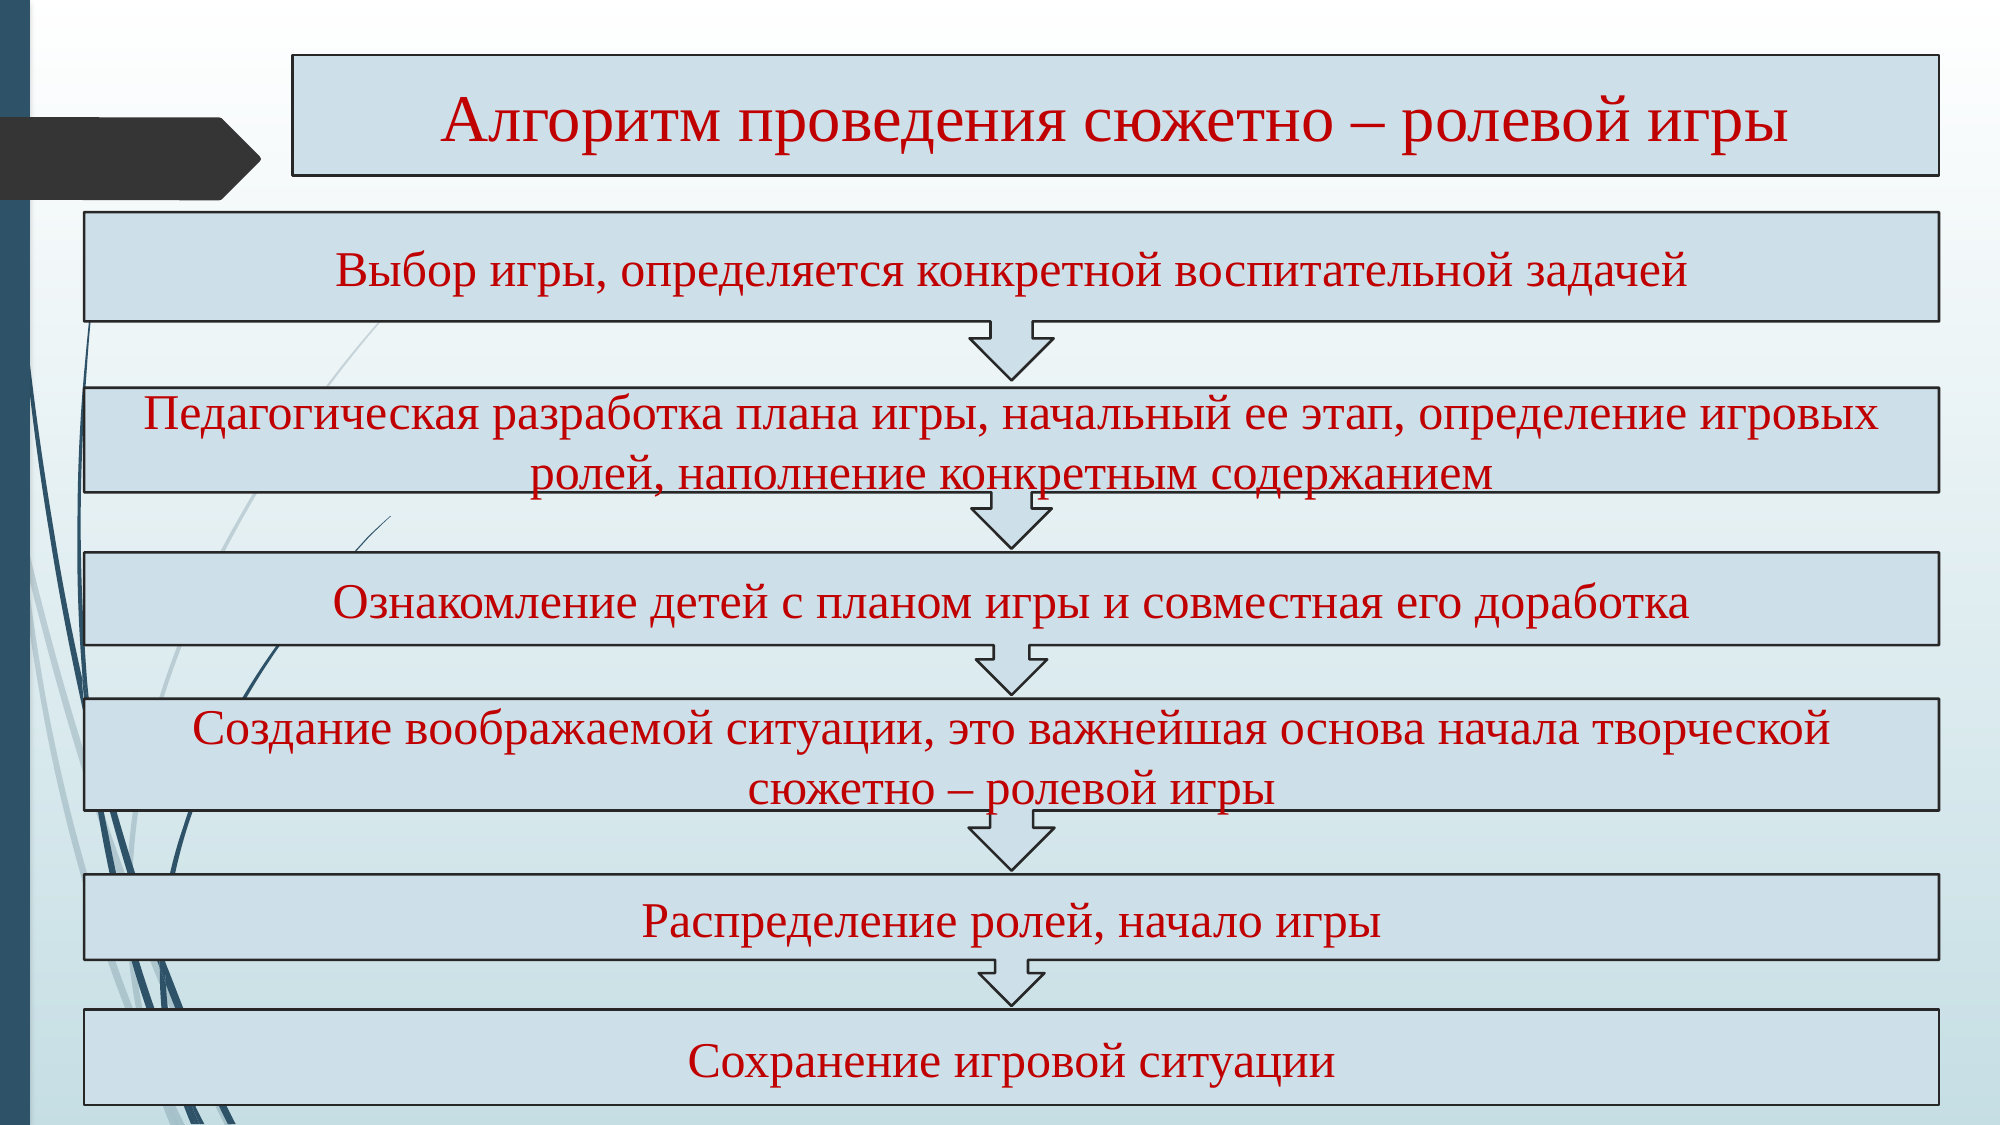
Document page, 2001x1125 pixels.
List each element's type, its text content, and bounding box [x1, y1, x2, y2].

text_box Распределение ролей, начало игры [82, 873, 1941, 1007]
text_box Выбор игры, определяется конкретной воспитательной задачей [82, 210, 1941, 382]
text_box Педагогическая разработка плана игры, начальный ее этап, определение игровых ролей, наполнение конкретным содержанием [82, 386, 1941, 550]
text_box Ознакомление детей с планом игры и совместная его доработка [82, 551, 1941, 696]
text_box Сохранение игровой ситуации [83, 1008, 1940, 1106]
text_box Создание воображаемой ситуации, это важнейшая основа начала творческой сюжетно – ролевой игры [82, 697, 1941, 872]
text_box Алгоритм проведения сюжетно – ролевой игры [291, 54, 1940, 177]
